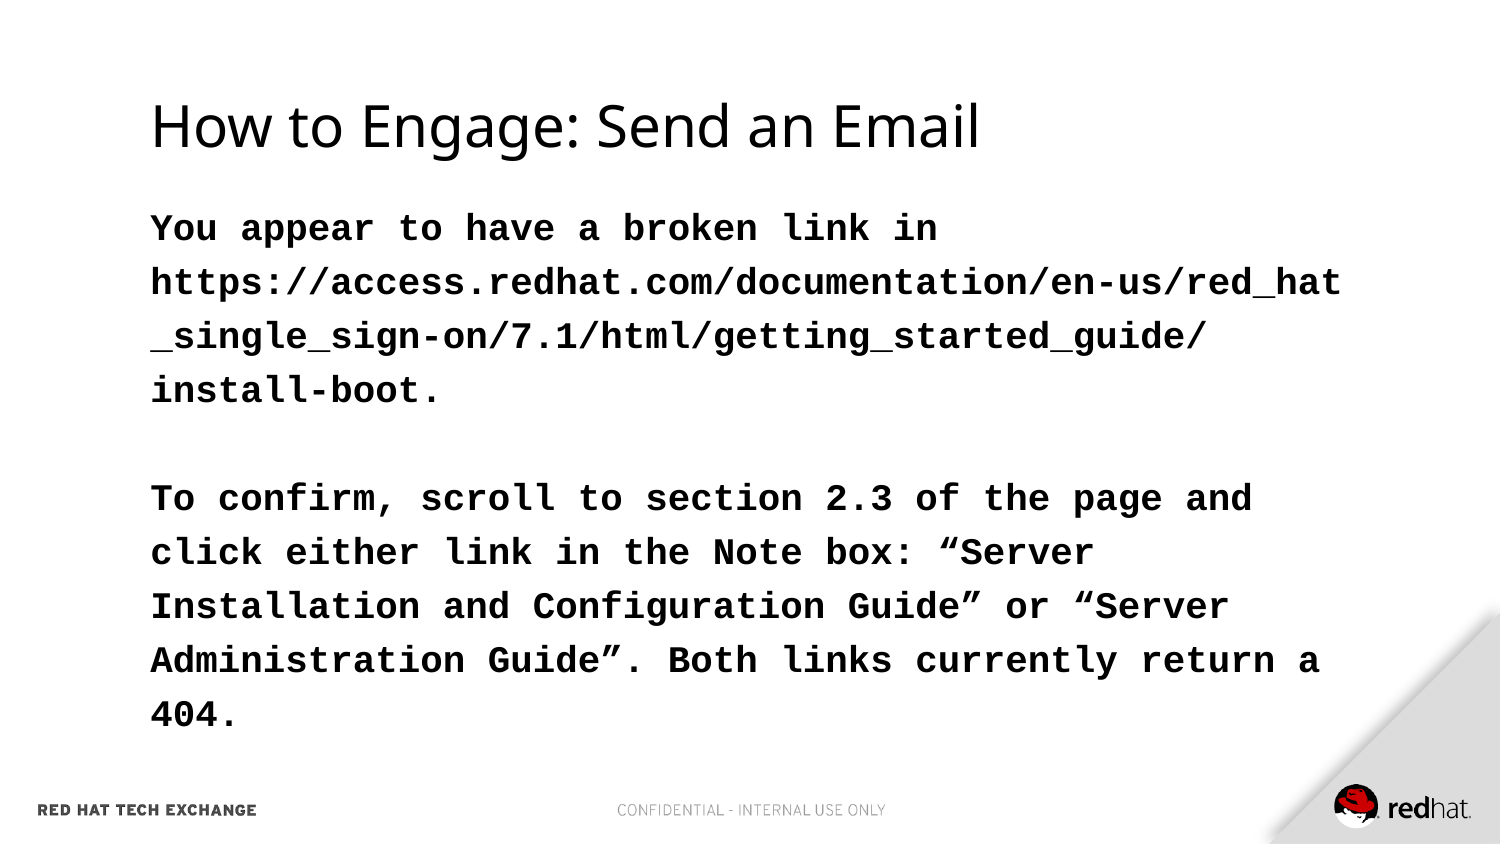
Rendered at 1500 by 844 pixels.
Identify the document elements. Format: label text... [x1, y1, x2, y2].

picture [0, 0, 1500, 844]
list You appear to have a broken link in https://access.redhat.com/documentation/en-us/red_hat_single_sign-on/7.1/html/getting_started_guide/install-boot. To confirm, scroll to section 2.3 of the page and click either link in the Note box: “Server Installation and Configuration Guide” or “Server Administration Guide”. Both links currently return a 404. [135, 179, 1365, 750]
title How to Engage: Send an Email [135, 0, 1365, 175]
